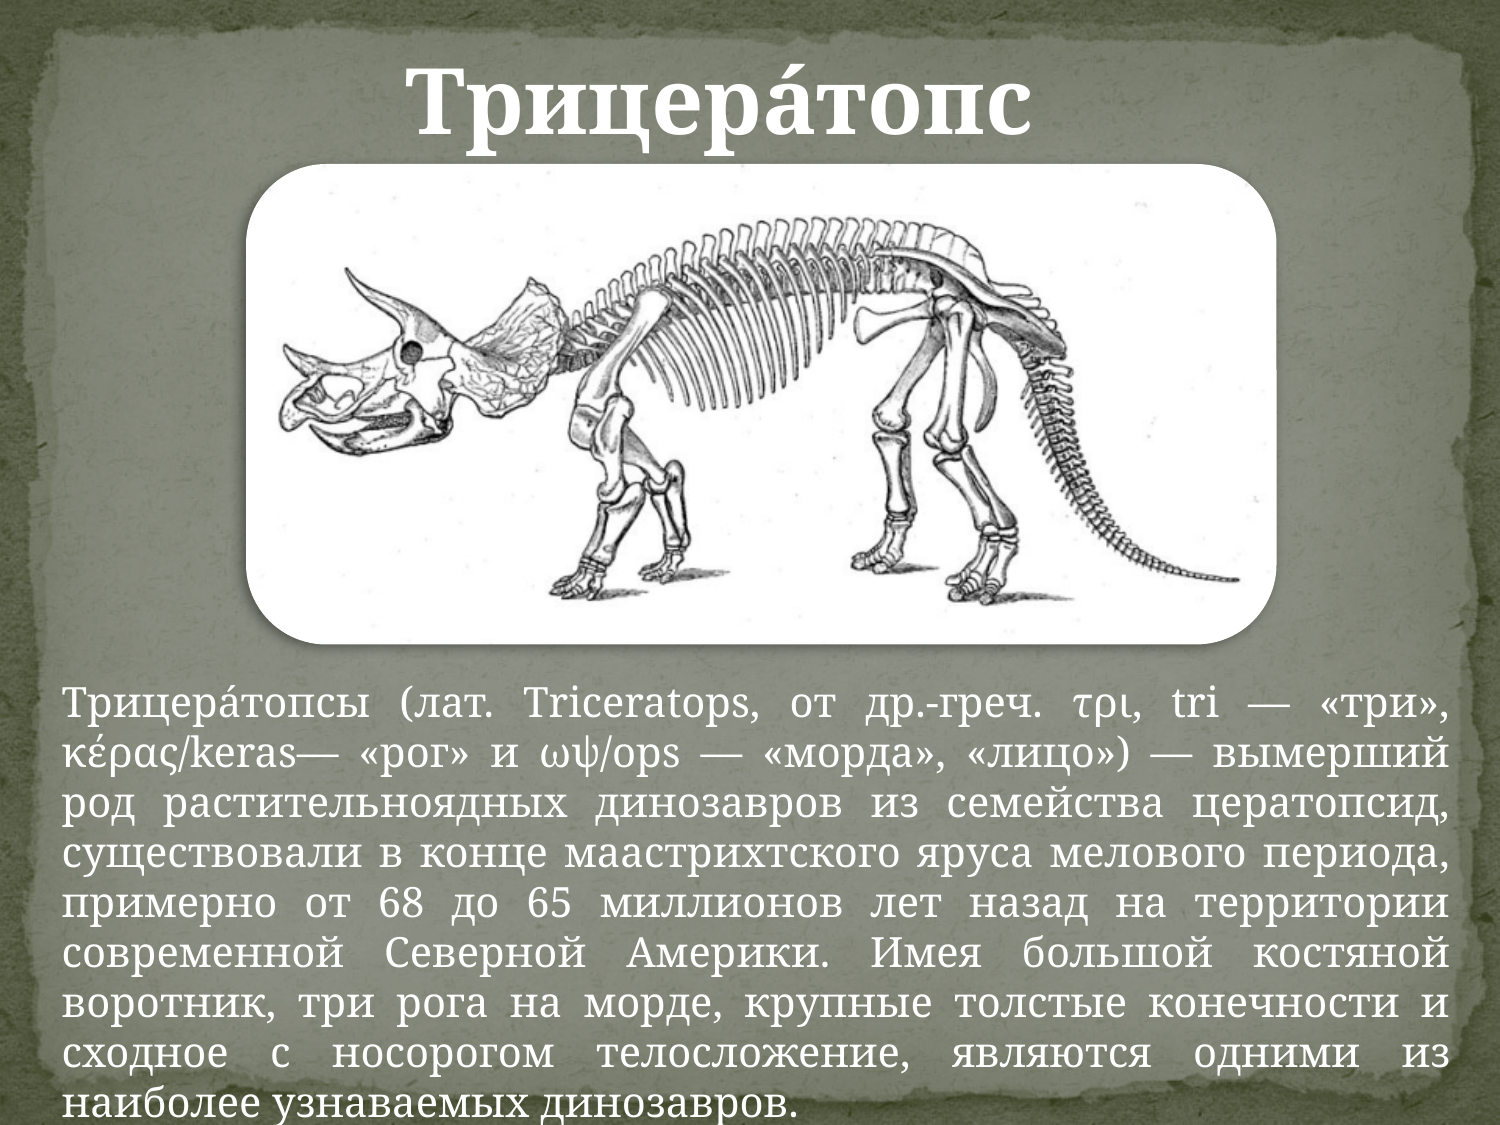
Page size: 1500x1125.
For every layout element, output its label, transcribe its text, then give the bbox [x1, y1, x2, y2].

text_box Трицера́топсы (лат. Triceratops, от др.-греч. τρι, tri — «три», κέρας/keras— «рог» и ωψ/ops — «морда», «лицо») — вымерший род растительноядных динозавров из семейства цератопсид, существовали в конце маастрихтского яруса мелового периода, примерно от 68 до 65 миллионов лет назад на территории современной Северной Америки. Имея большой костяной воротник, три рога на морде, крупные толстые конечности и сходное с носорогом телосложение, являются одними из наиболее узнаваемых динозавров. [46, 667, 1465, 1125]
text_box Трицера́топс [390, 35, 1049, 153]
picture [246, 163, 1277, 645]
